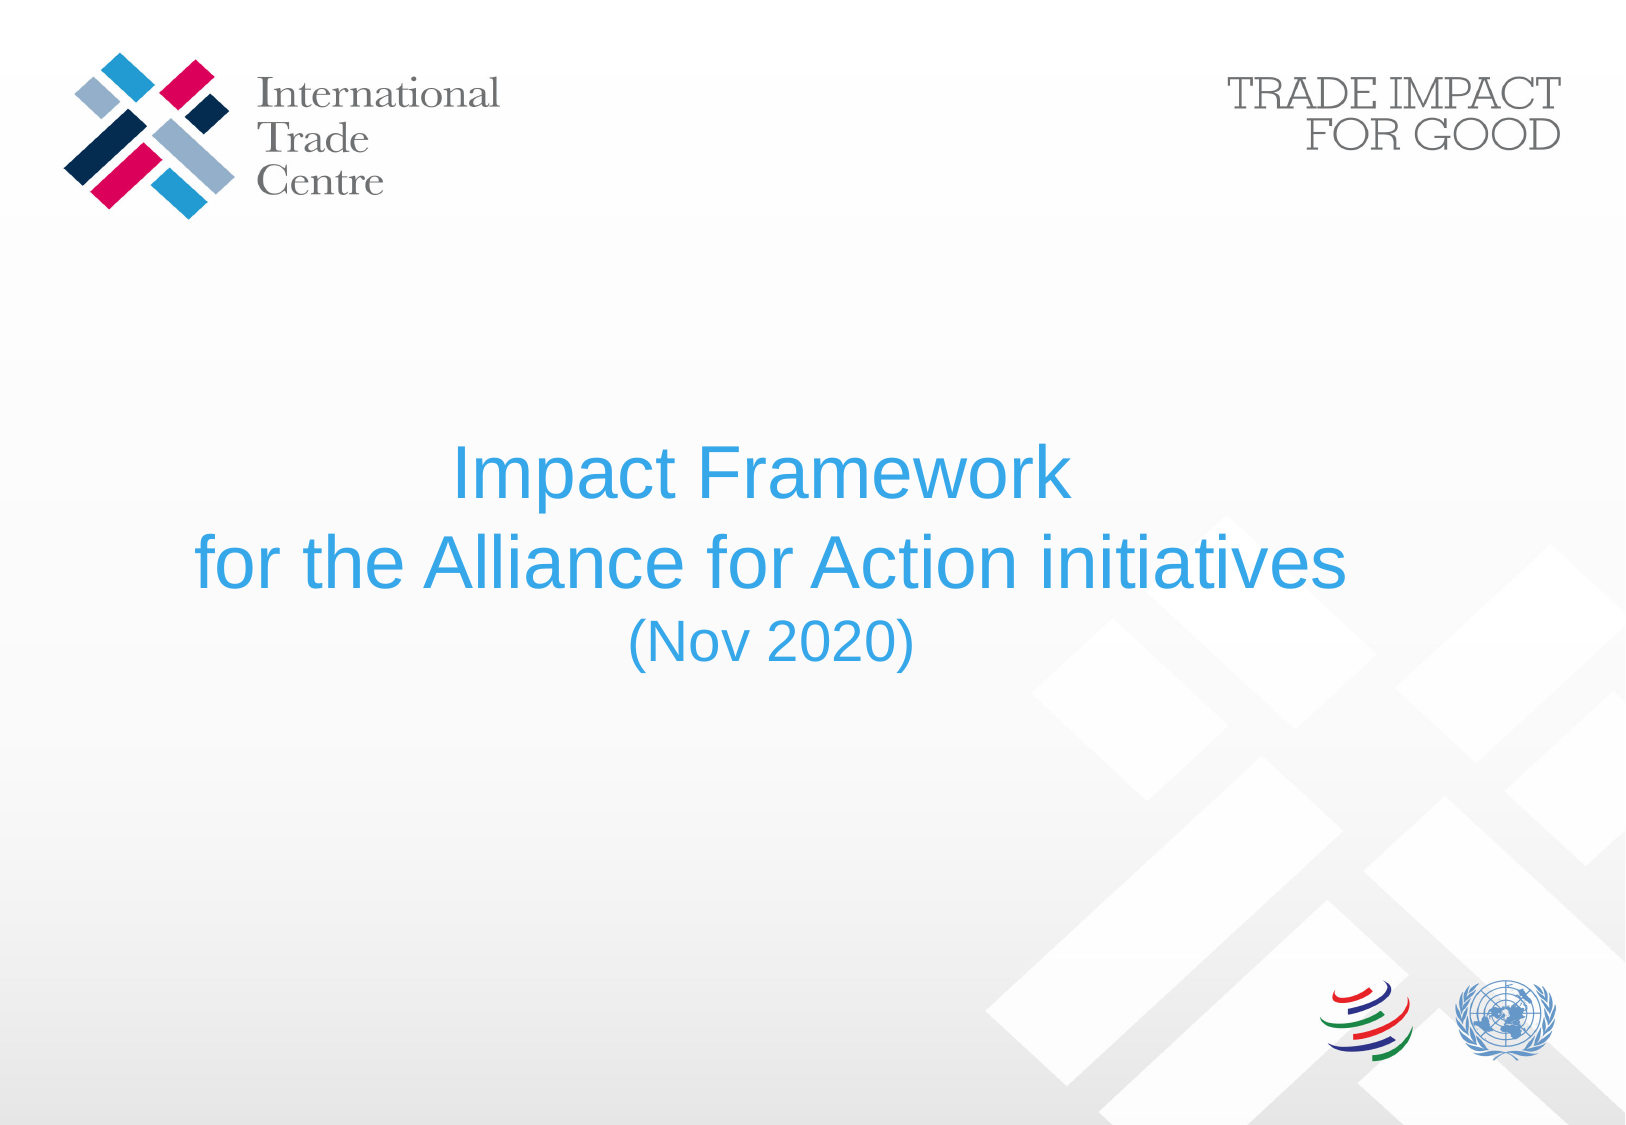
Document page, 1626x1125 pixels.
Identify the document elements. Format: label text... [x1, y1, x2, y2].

title Impact Framework for the Alliance for Action initiatives (Nov 2020) [65, 351, 1479, 681]
picture [0, 0, 1626, 1125]
